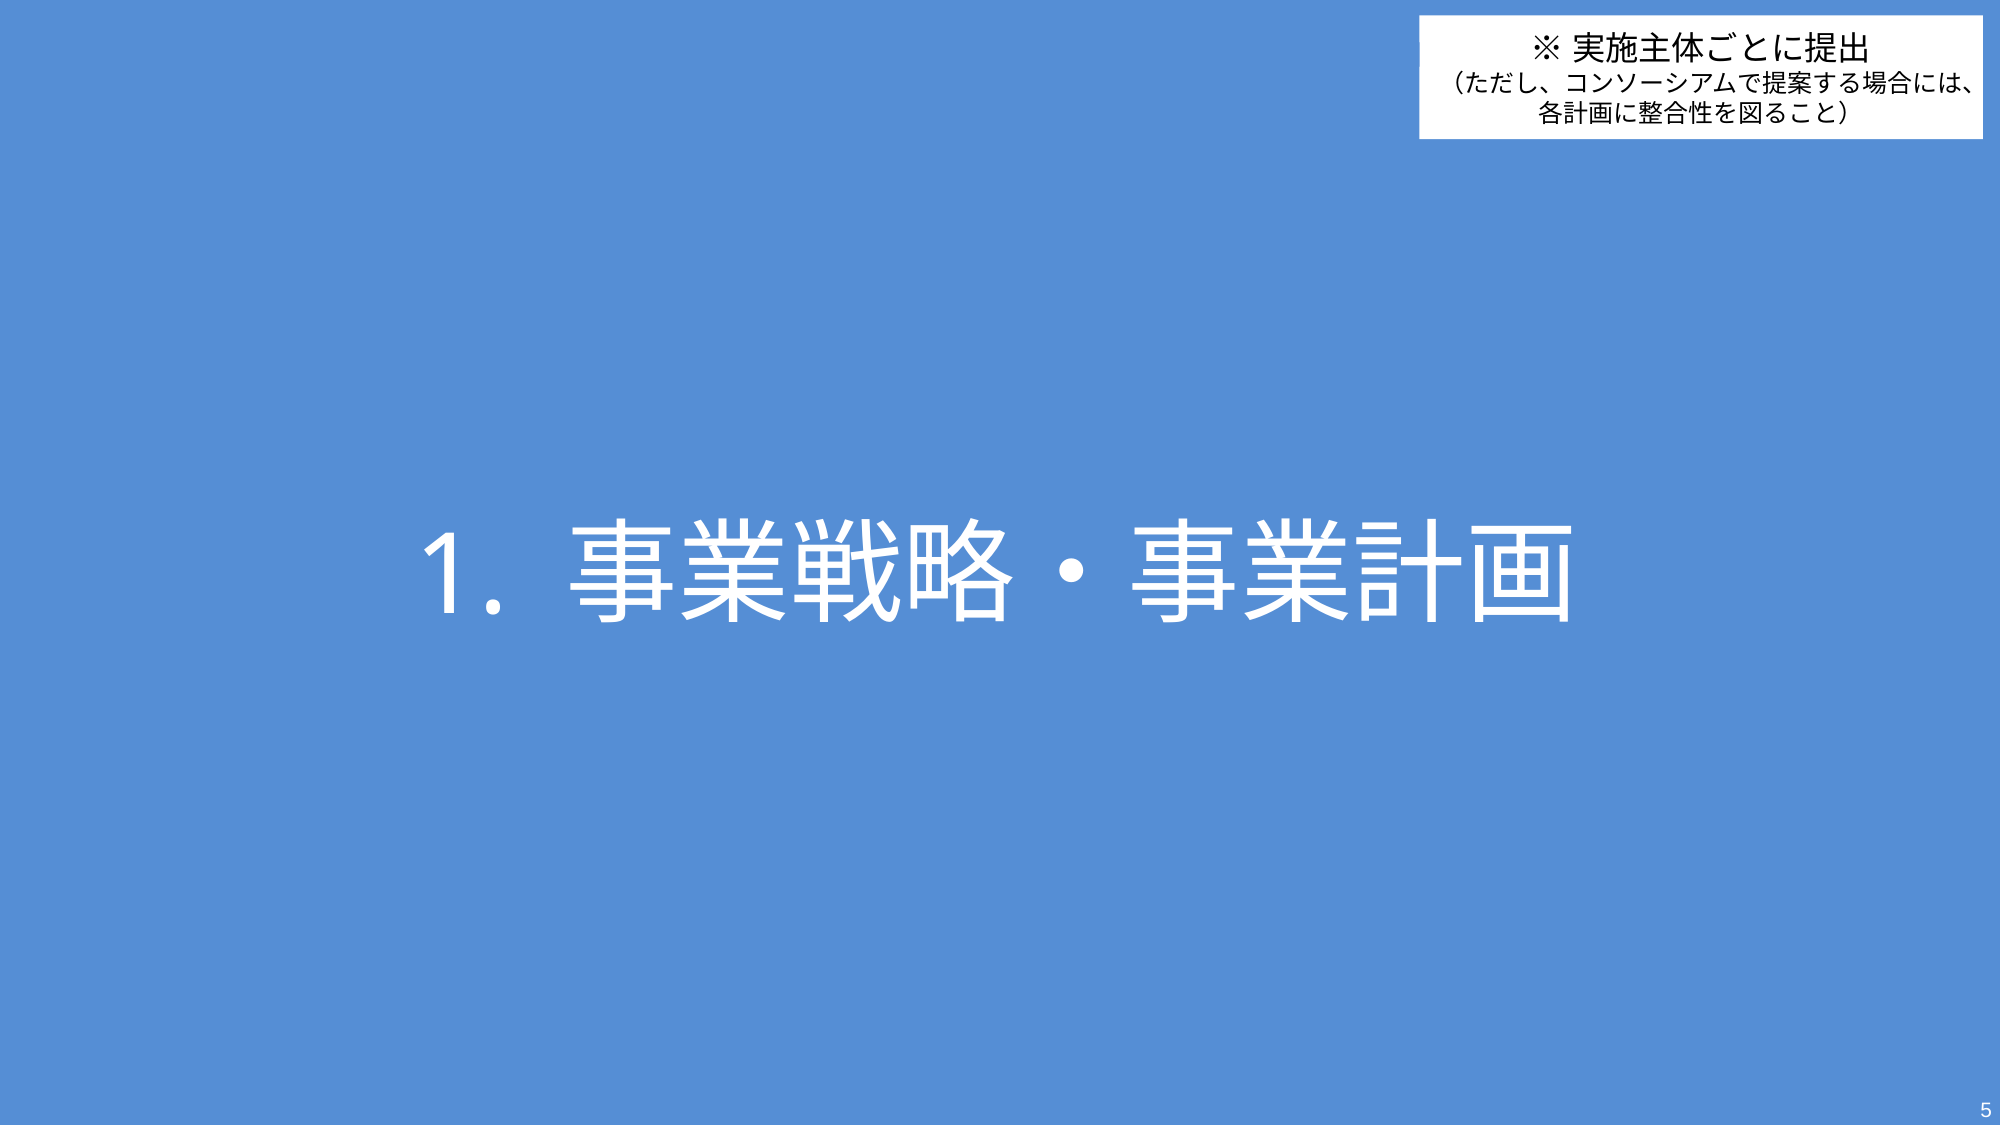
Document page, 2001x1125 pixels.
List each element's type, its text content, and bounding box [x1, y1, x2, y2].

text_box 1. 事業戦略・事業計画 [205, 299, 1787, 826]
text_box ※実施主体ごとに提出 （ただし、コンソーシアムで提案する場合には、 各計画に整合性を図ること） [1418, 14, 1984, 141]
